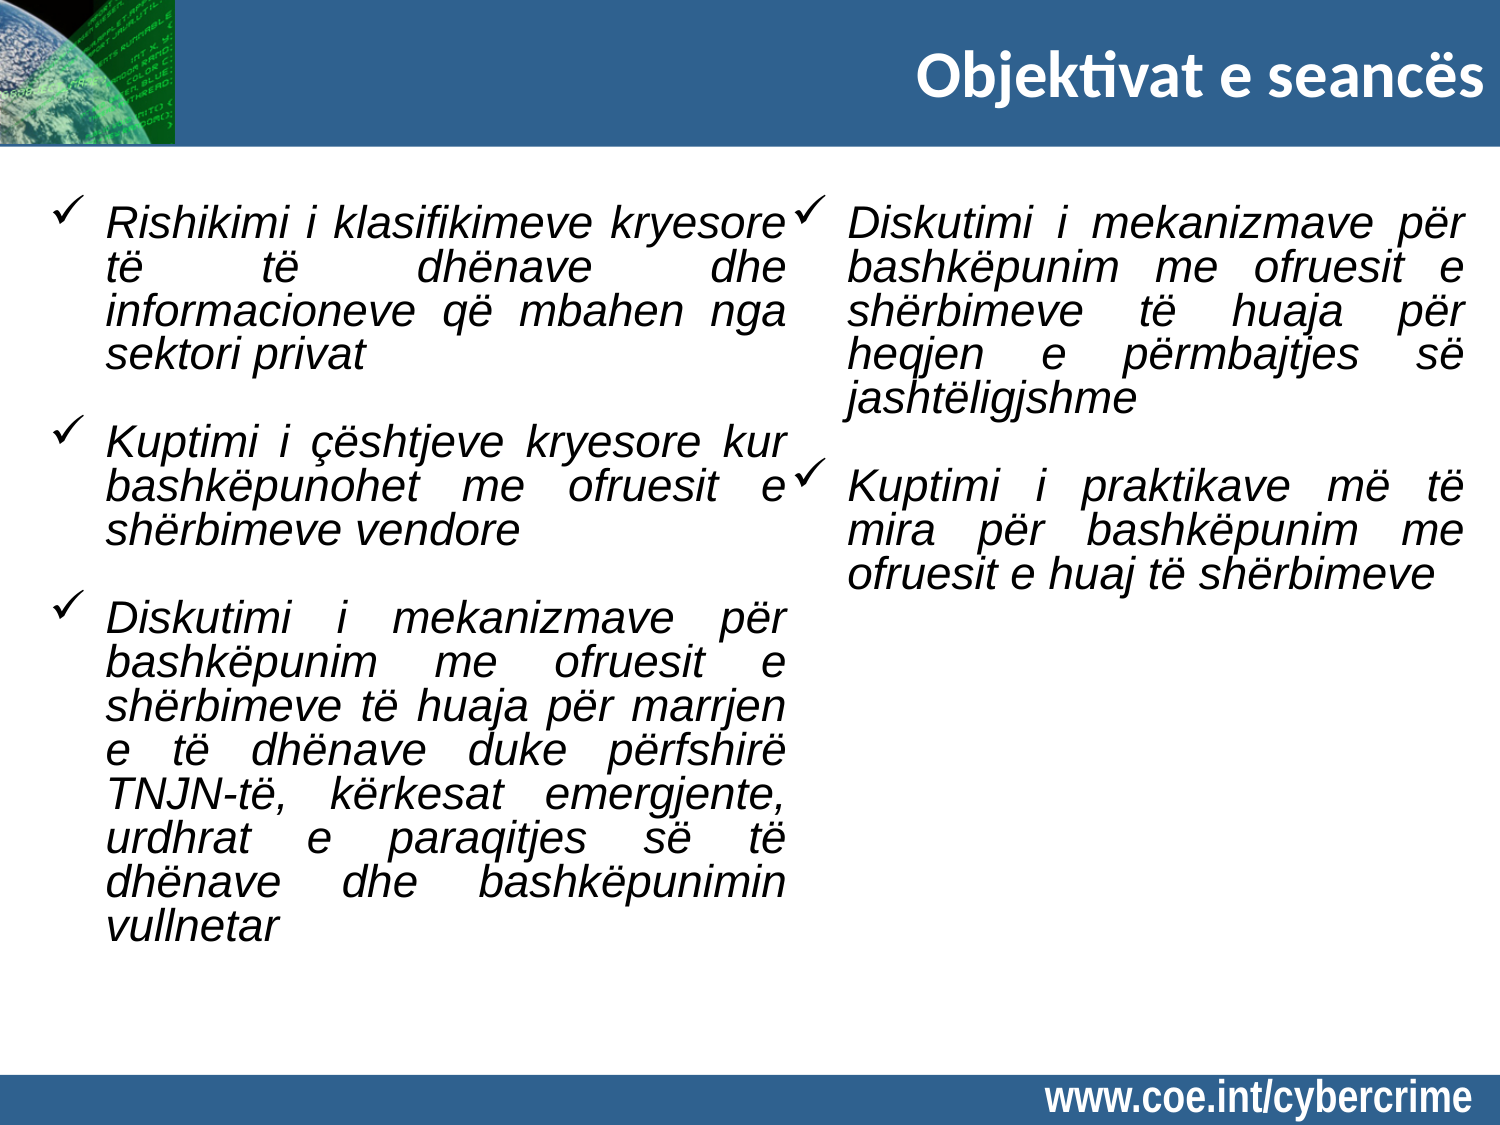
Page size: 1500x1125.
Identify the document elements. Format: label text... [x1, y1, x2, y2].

text_box Objektivat e seancës [177, 0, 1500, 149]
text_box Rishikimi i klasifikimeve kryesore të të dhënave dhe informacioneve që mbahen nga sektori privat Kuptimi i çështjeve kryesore kur bashkëpunohet me ofruesit e shërbimeve vendore Diskutimi i mekanizmave për bashkëpunim me ofruesit e shërbimeve të huaja për marrjen e të dhënave duke përfshirë TNJN-të, kërkesat emergjente, urdhrat e paraqitjes së të dhënave dhe bashkëpunimin vullnetar [34, 195, 802, 958]
text_box www.coe.int/cybercrime [1030, 1059, 1500, 1125]
text_box [0, 1073, 1030, 1125]
picture [0, 0, 175, 144]
text_box Diskutimi i mekanizmave për bashkëpunim me ofruesit e shërbimeve të huaja për heqjen e përmbajtjes së jashtëligjshme Kuptimi i praktikave më të mira për bashkëpunim me ofruesit e huaj të shërbimeve [776, 195, 1480, 606]
